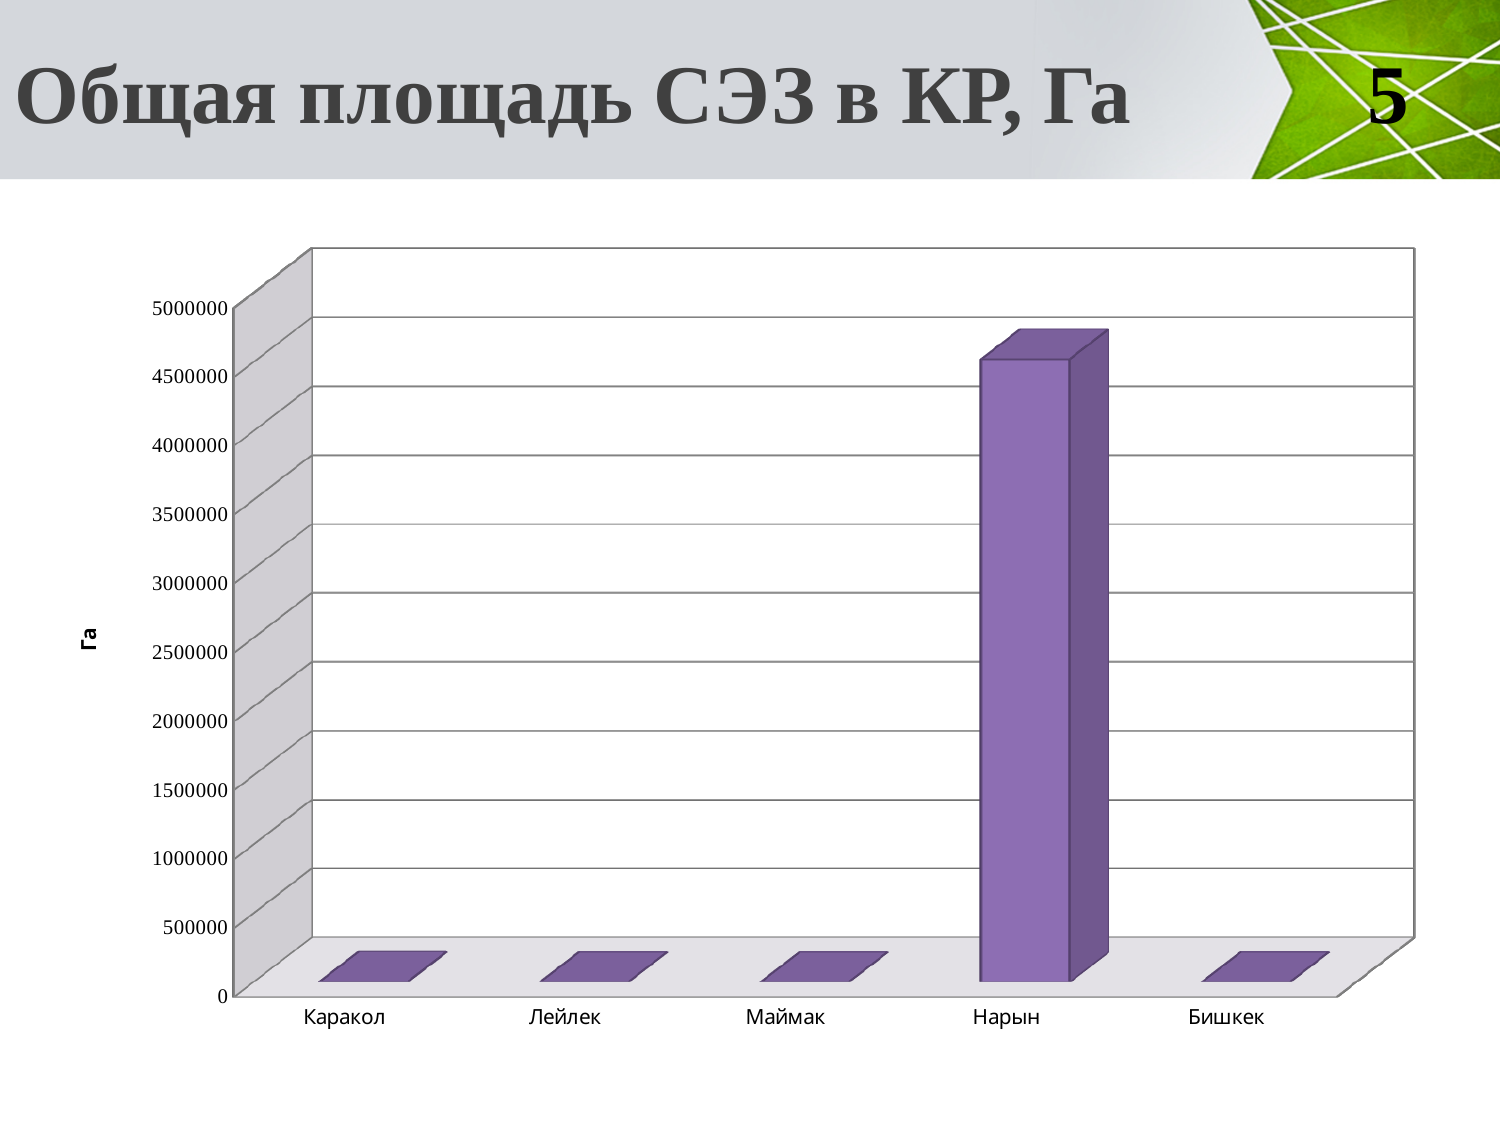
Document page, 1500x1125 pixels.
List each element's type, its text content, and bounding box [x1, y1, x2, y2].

chart [41, 231, 1459, 1047]
picture [0, 179, 1500, 1125]
title Общая площадь СЭЗ в КР, Га [0, 2, 1500, 179]
text_box 5 [1352, 32, 1447, 148]
